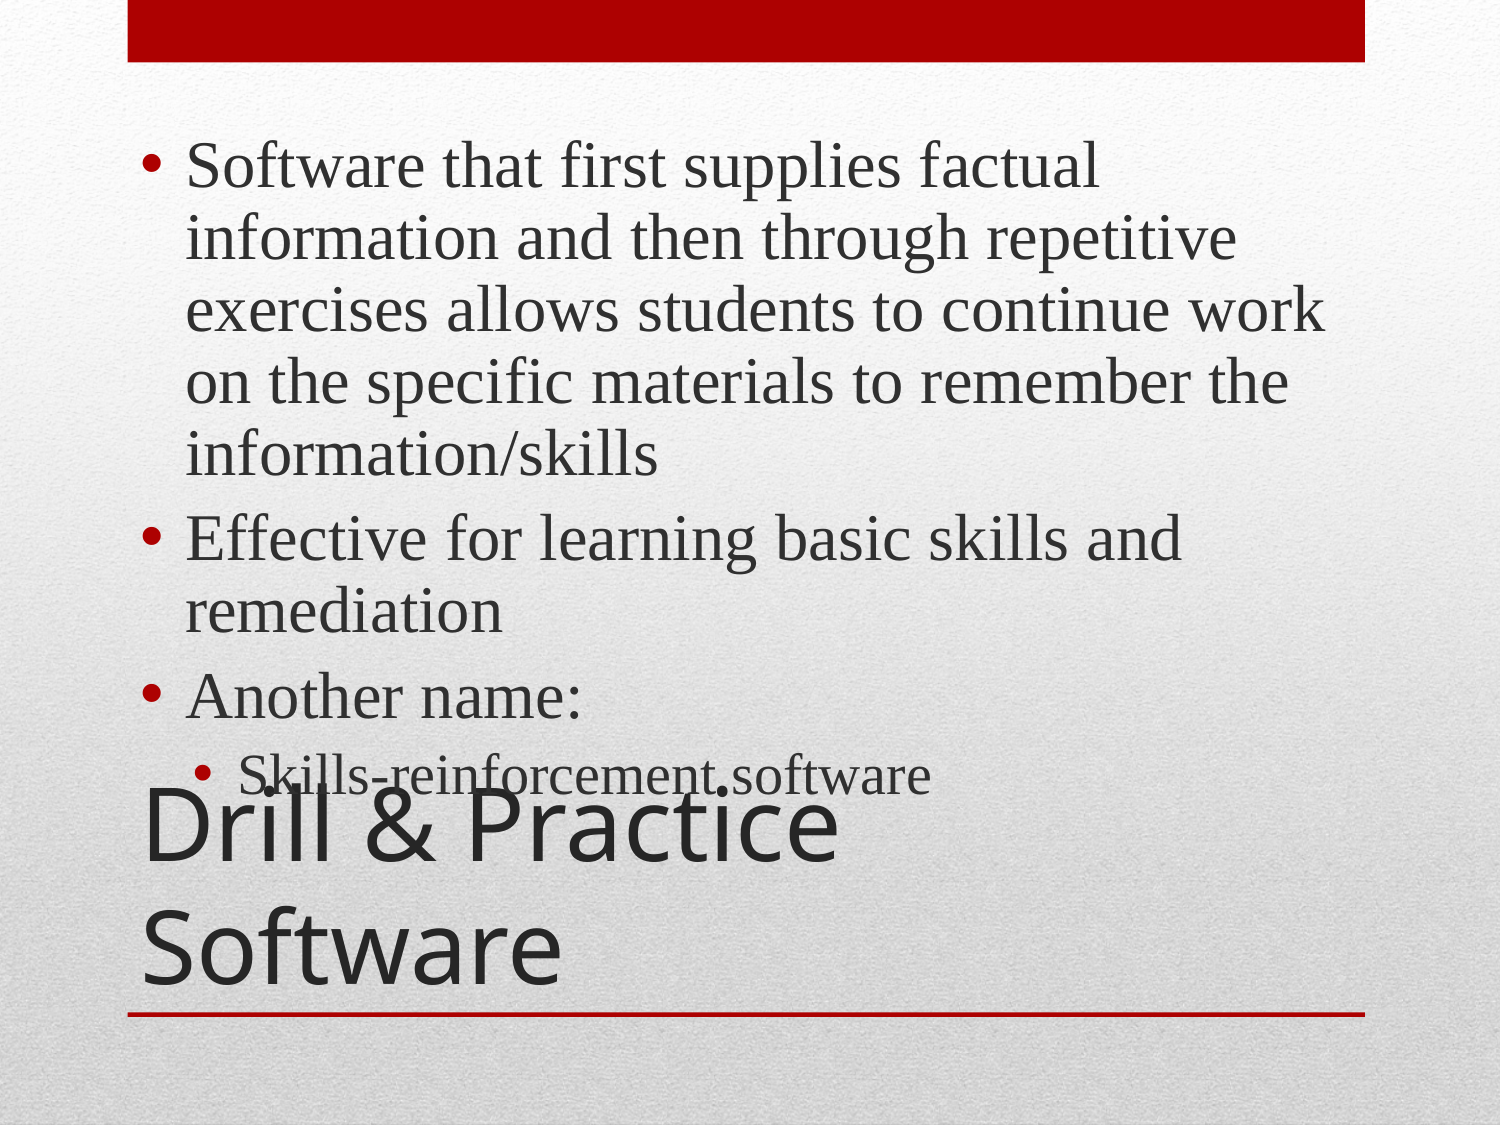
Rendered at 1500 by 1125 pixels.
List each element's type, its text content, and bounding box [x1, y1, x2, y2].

list Software that first supplies factual information and then through repetitive exercises allows students to continue work on the specific materials to remember the information/skills Effective for learning basic skills and remediation Another name: Skills-reinforcement software [125, 112, 1363, 825]
title Drill & Practice Software [125, 825, 1238, 1013]
